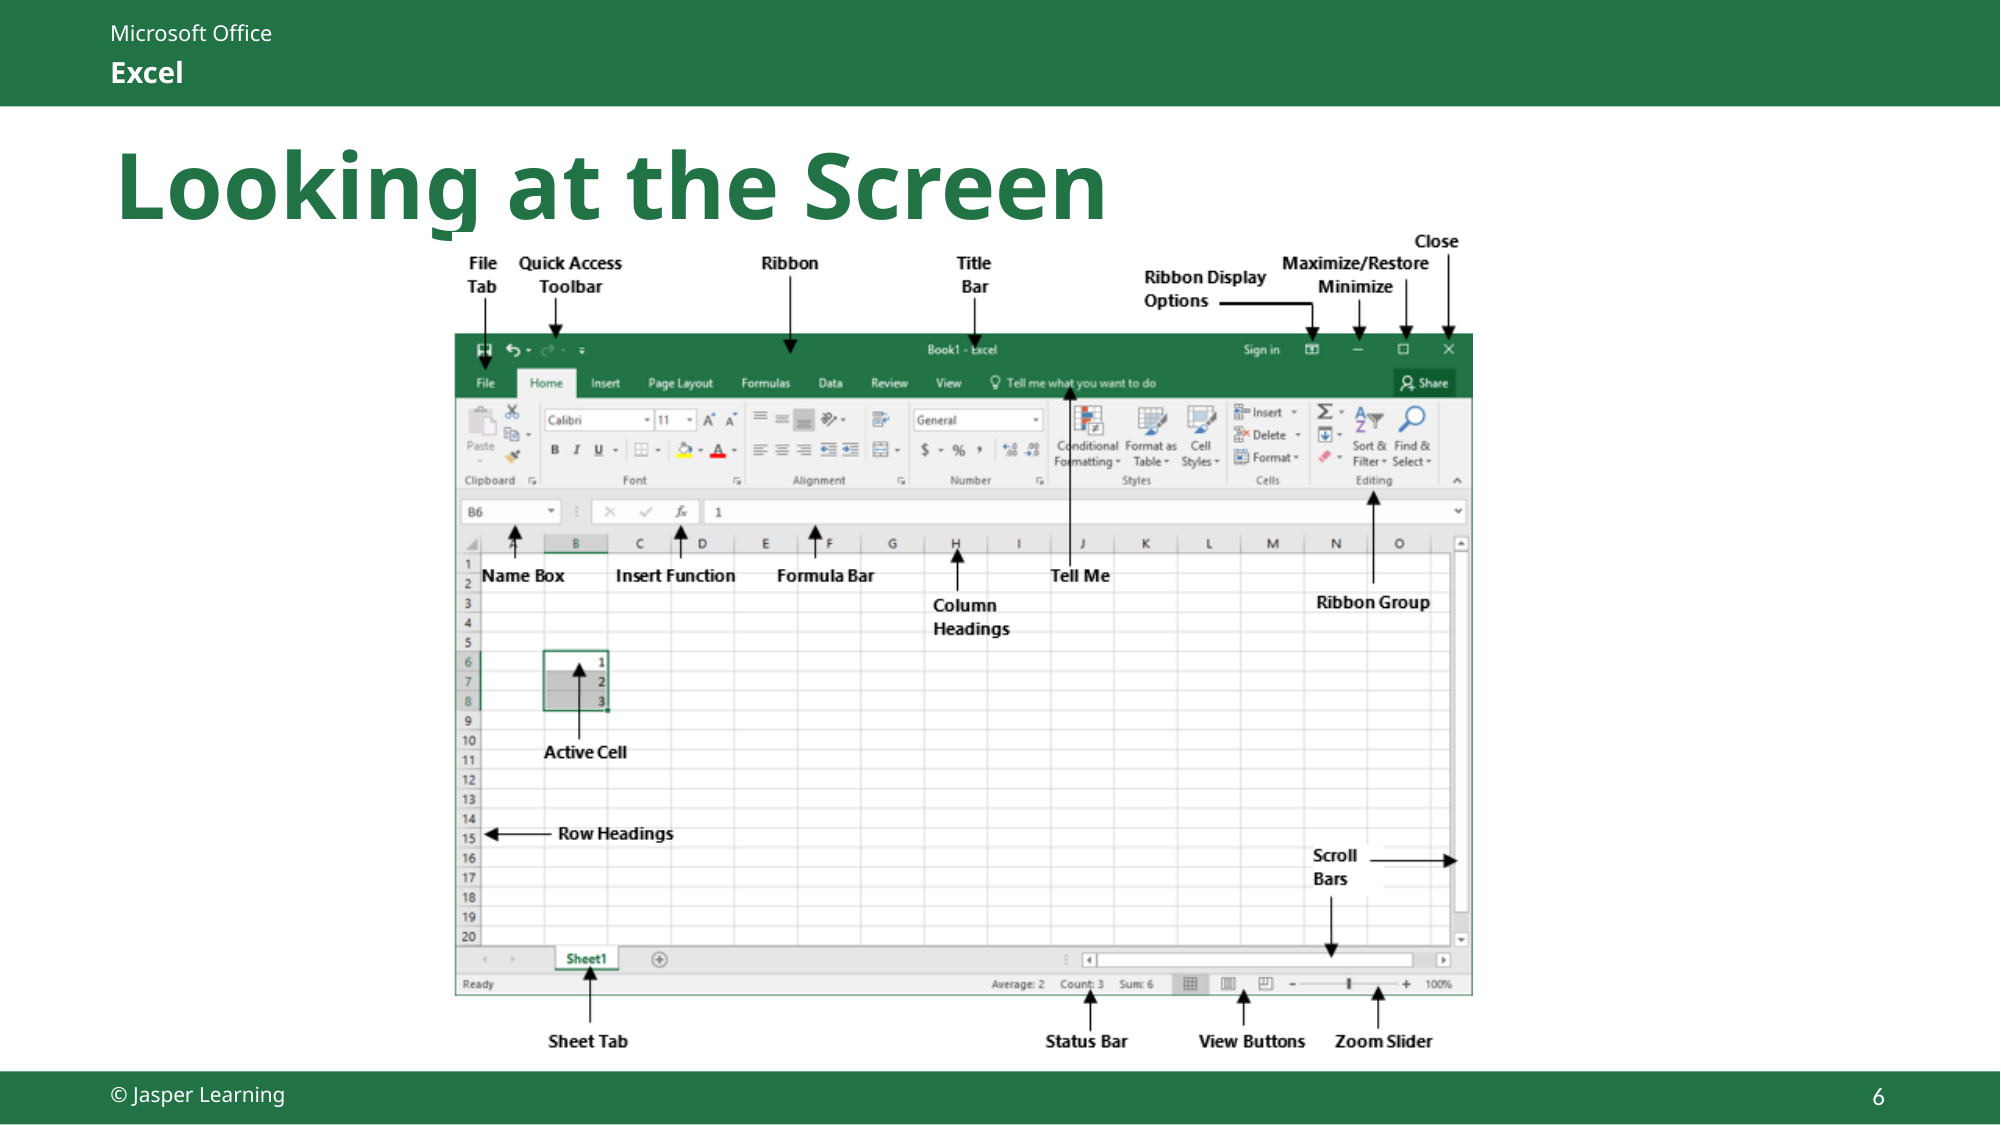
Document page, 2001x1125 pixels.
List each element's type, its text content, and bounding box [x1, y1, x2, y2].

footer © Jasper Learning [95, 1065, 729, 1125]
picture [452, 231, 1473, 1055]
slide_number 6 [1433, 1065, 1900, 1125]
title Looking at the Screen [99, 118, 1866, 248]
